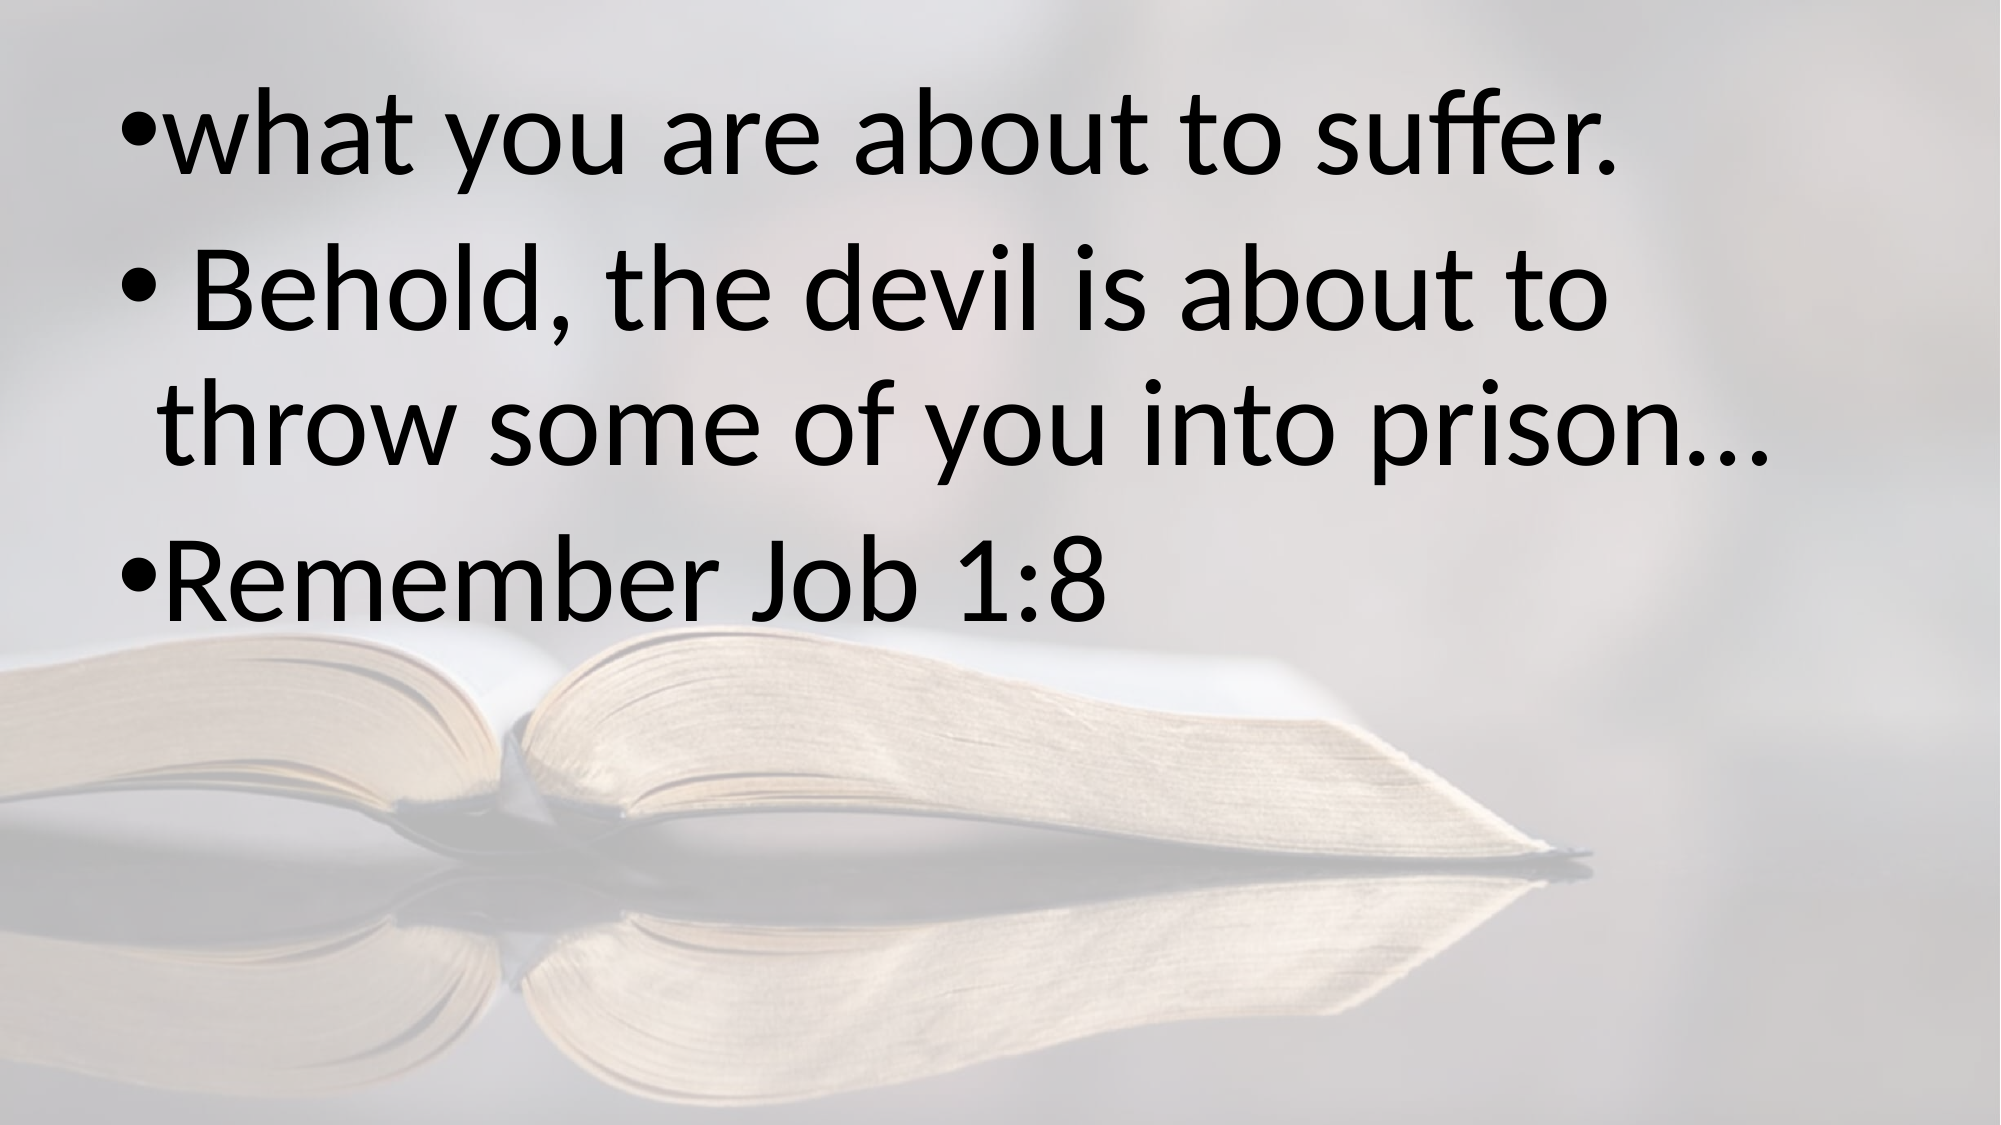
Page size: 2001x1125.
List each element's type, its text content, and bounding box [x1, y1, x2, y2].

list what you are about to suffer. Behold, the devil is about to throw some of you into prison… Remember Job 1:8 [102, 59, 1828, 774]
